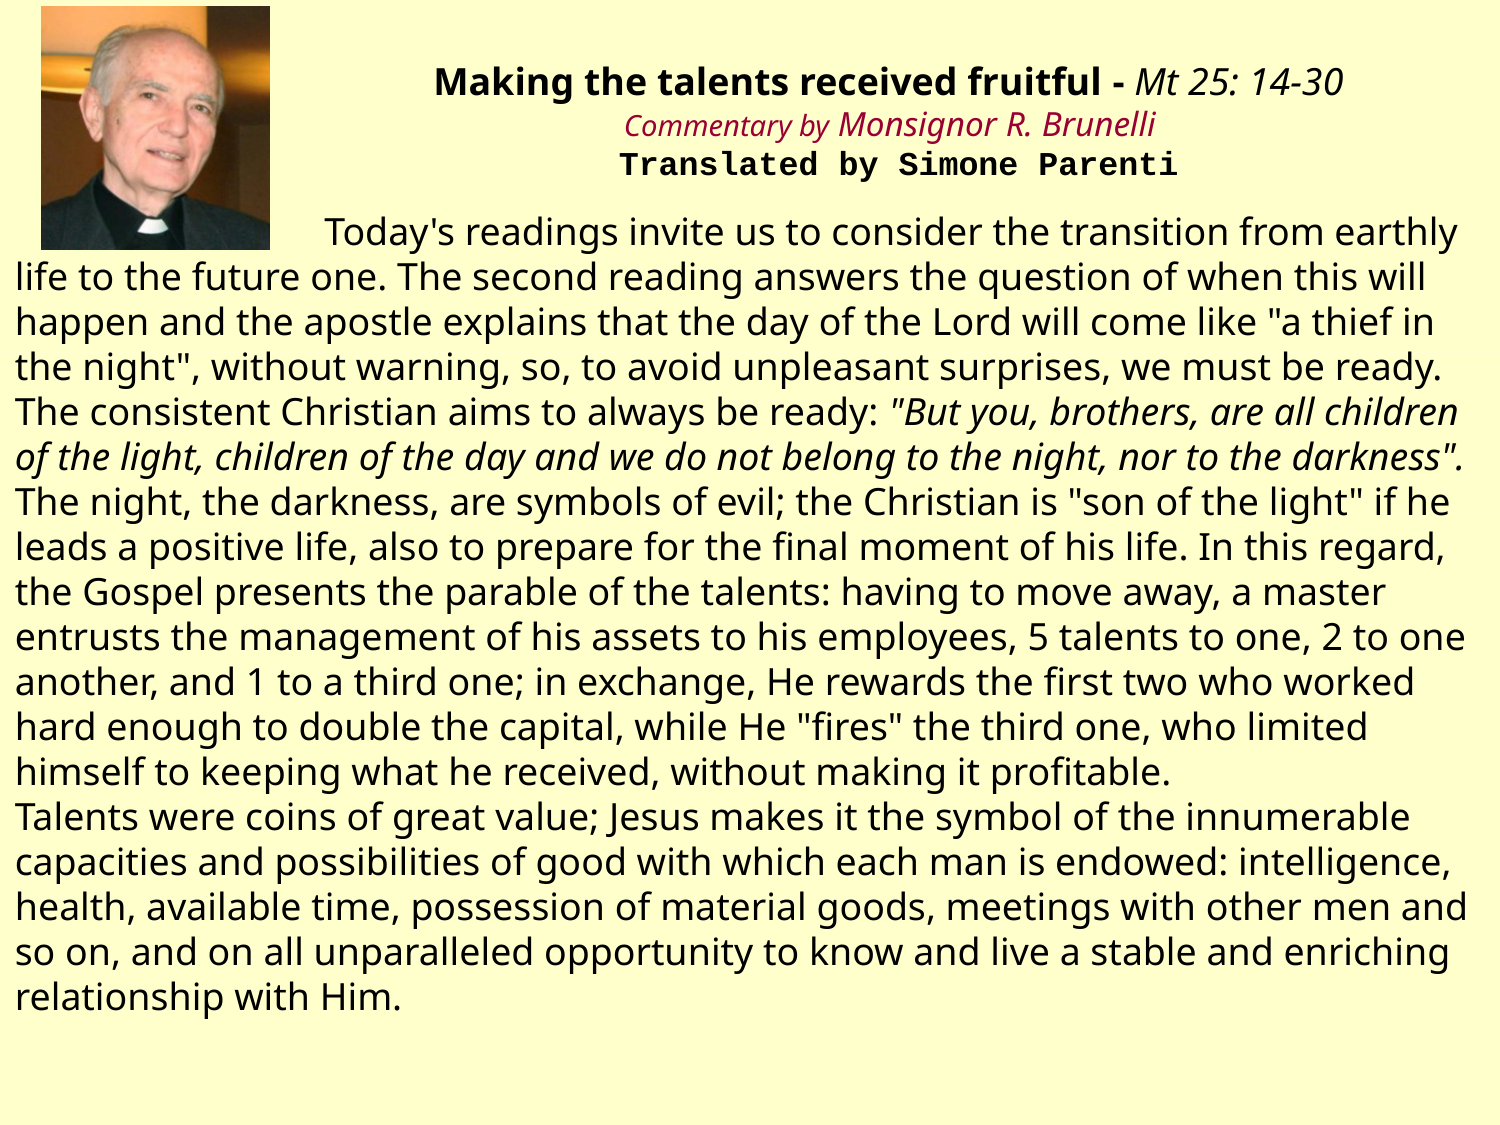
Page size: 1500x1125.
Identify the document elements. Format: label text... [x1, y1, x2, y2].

text_box Making the talents received fruitful - Mt 25: 14-30 Commentary by Monsignor R. Brunelli Translated by Simone Parenti [270, 49, 1500, 191]
picture [41, 6, 270, 250]
text_box Today's readings invite us to consider the transition from earthly life to the future one. The second reading answers the question of when this will happen and the apostle explains that the day of the Lord will come like "a thief in the night", without warning, so, to avoid unpleasant surprises, we must be ready. The consistent Christian aims to always be ready: "But you, brothers, are all children of the light, children of the day and we do not belong to the night, nor to the darkness". The night, the darkness, are symbols of evil; the Christian is "son of the light" if he leads a positive life, also to prepare for the final moment of his life. In this regard, the Gospel presents the parable of the talents: having to move away, a master entrusts the management of his assets to his employees, 5 talents to one, 2 to one another, and 1 to a third one; in exchange, He rewards the first two who worked hard enough to double the capital, while He "fires" the third one, who limited himself to keeping what he received, without making it profitable. Talents were coins of great value; Jesus makes it the symbol of the innumerable capacities and possibilities of good with which each man is endowed: intelligence, health, available time, possession of material goods, meetings with other men and so on, and on all unparalleled opportunity to know and live a stable and enriching relationship with Him. [0, 200, 1500, 1026]
